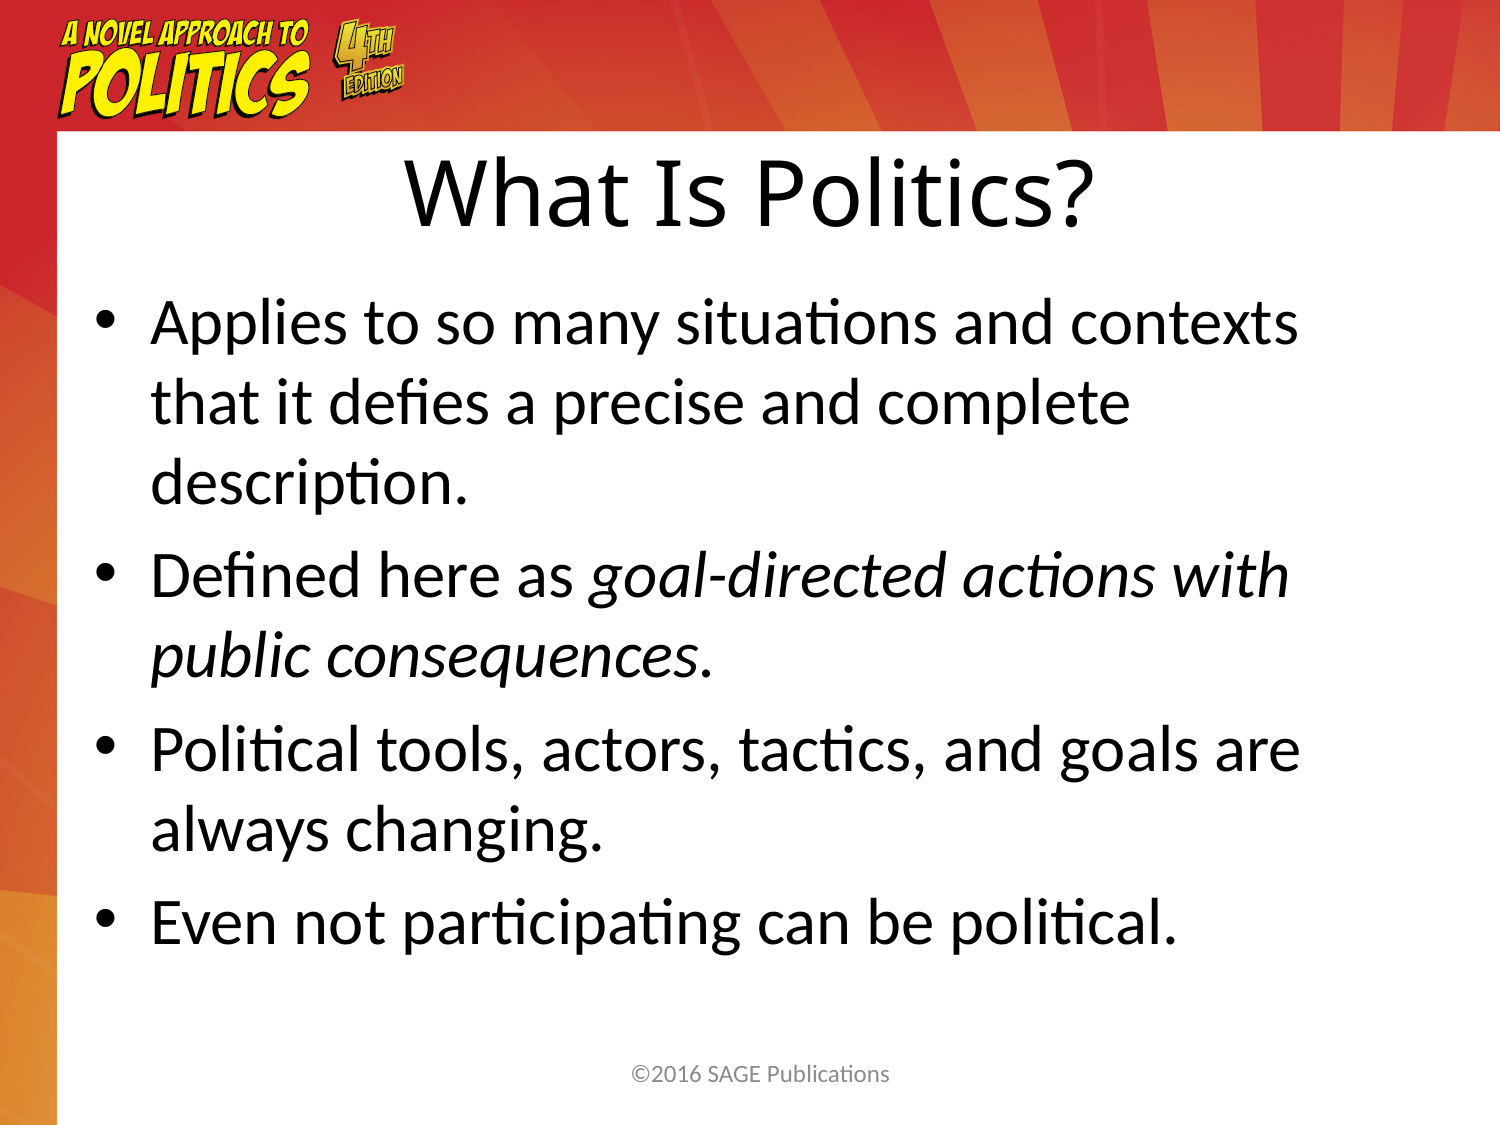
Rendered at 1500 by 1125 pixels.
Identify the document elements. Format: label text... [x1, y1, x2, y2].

picture [0, 0, 1500, 1125]
list Applies to so many situations and contexts that it defies a precise and complete description. Defined here as goal-directed actions with public consequences. Political tools, actors, tactics, and goals are always changing. Even not participating can be political. [78, 270, 1429, 1046]
title What Is Politics? [75, 102, 1425, 278]
